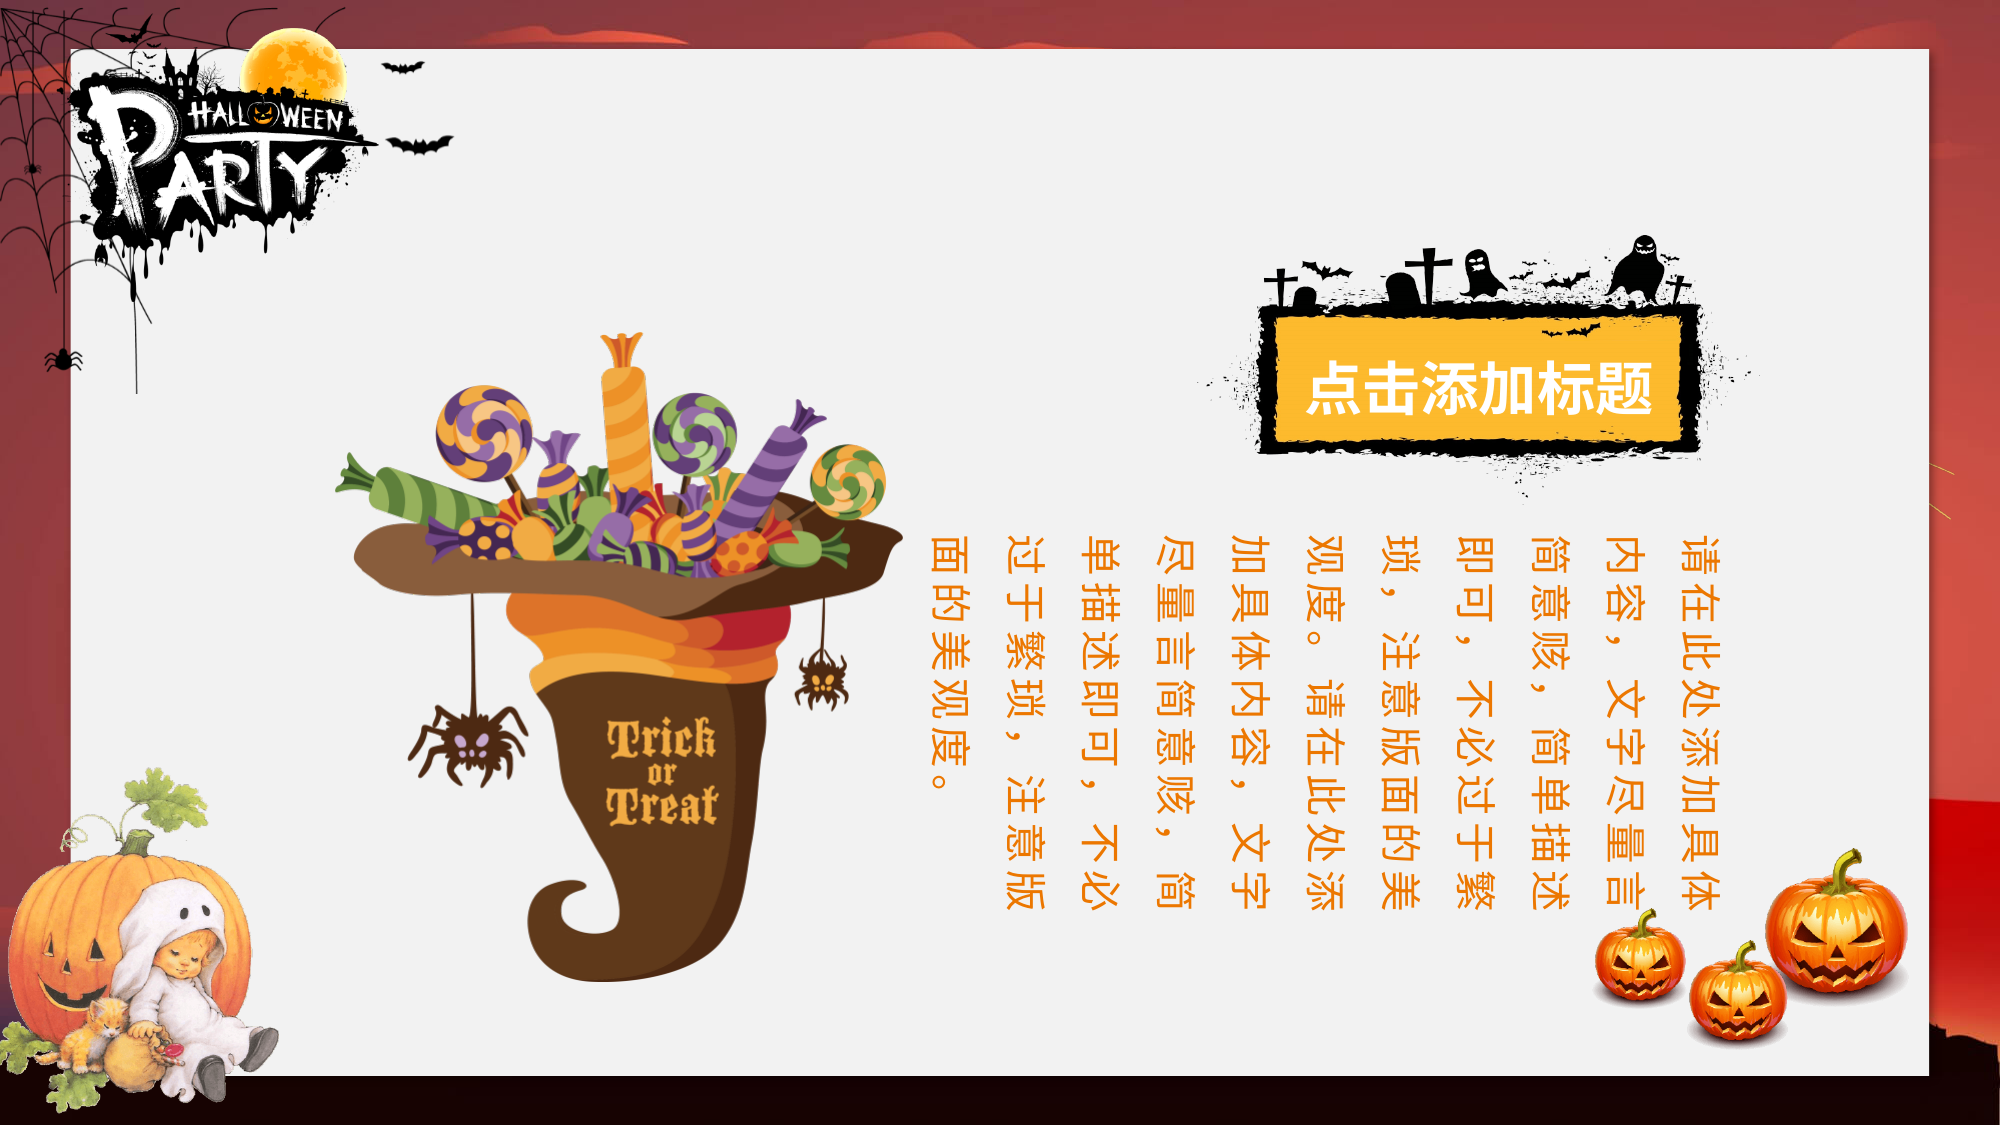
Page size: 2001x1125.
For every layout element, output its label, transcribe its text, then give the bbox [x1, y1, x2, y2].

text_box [1197, 235, 1760, 506]
picture [0, 0, 2000, 1125]
text_box 请在此处添加具体内容，文字尽量言简意赅，简单描述即可，不必过于繁琐，注意版面的美观度。请在此处添加具体内容，文字尽量言简意赅，简单描述即可，不必过于繁琐，注意版面的美观度。 [972, 520, 1760, 982]
